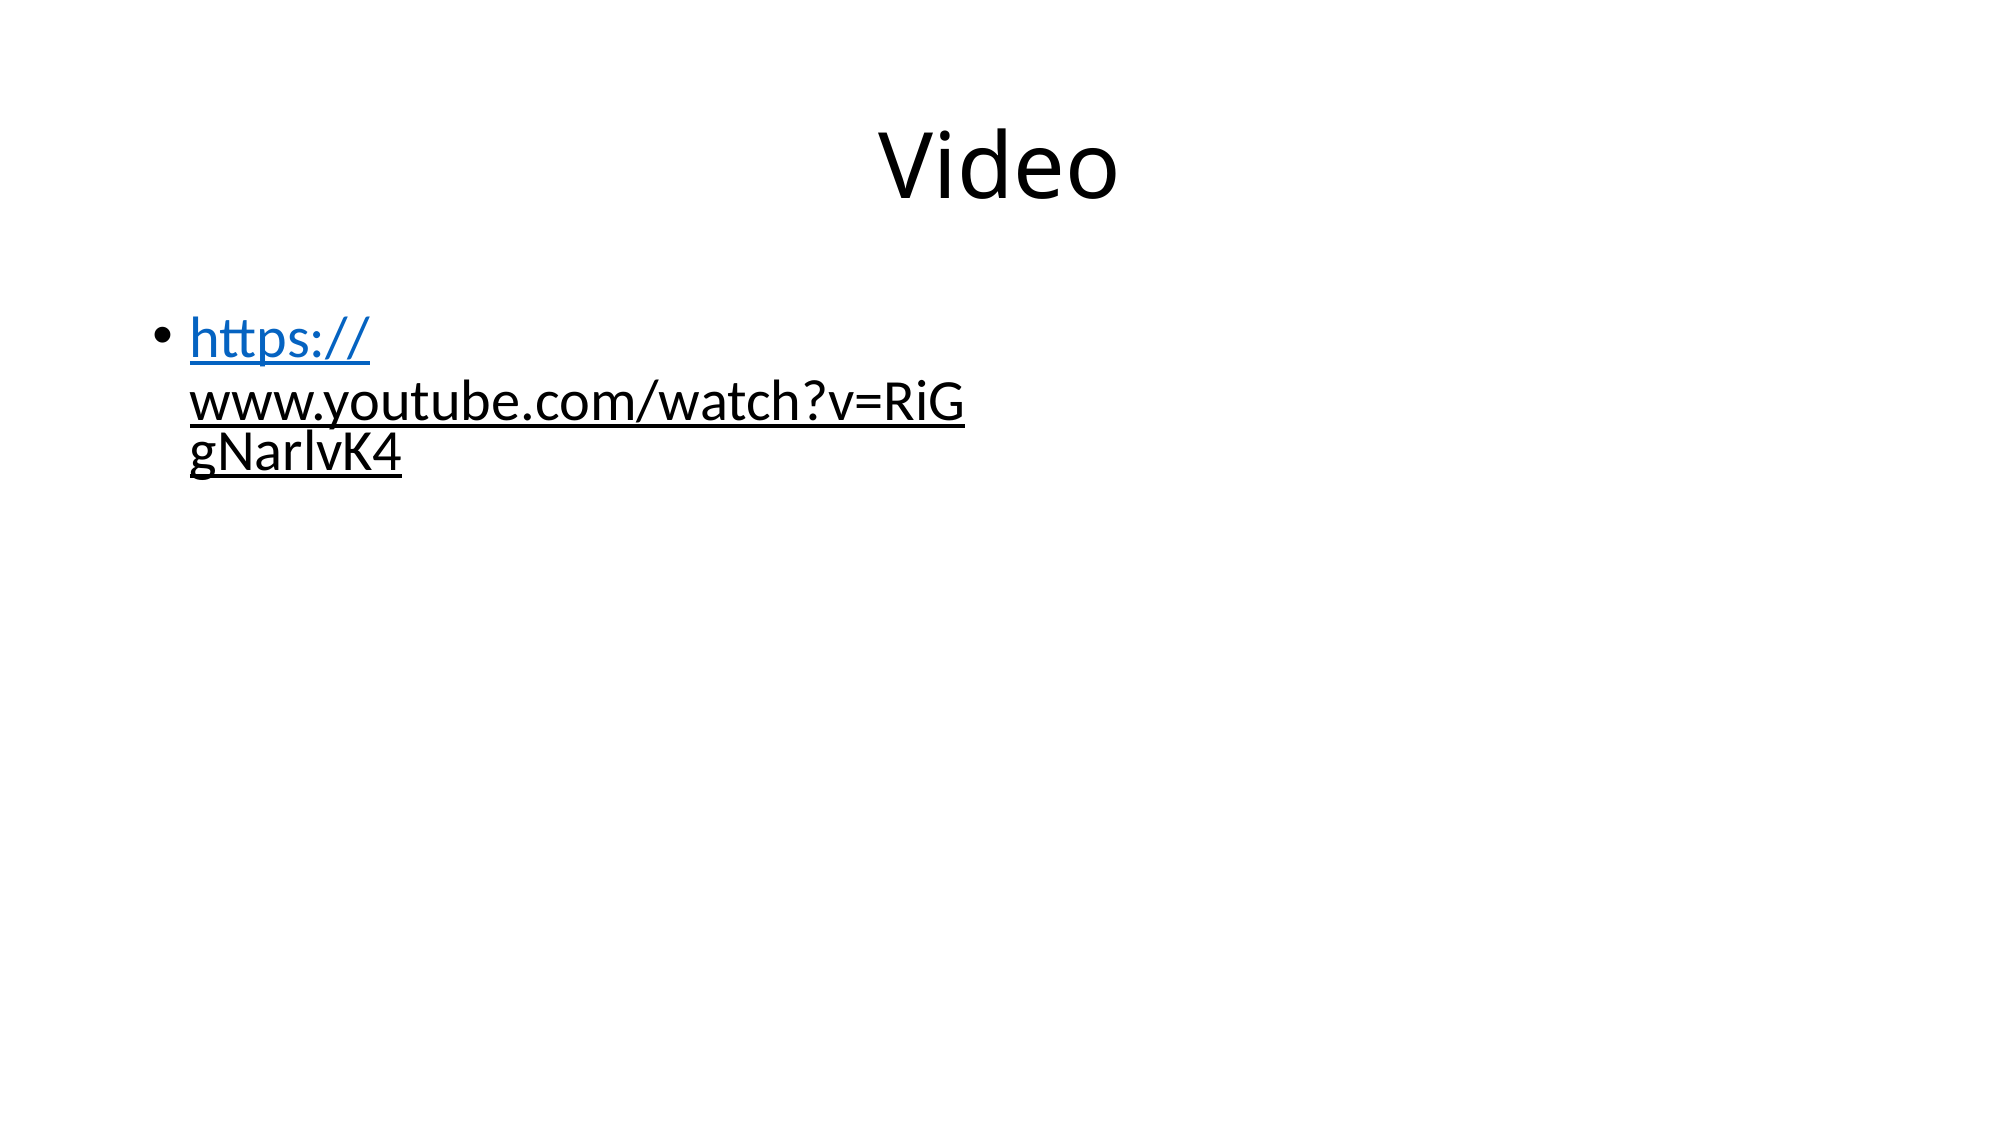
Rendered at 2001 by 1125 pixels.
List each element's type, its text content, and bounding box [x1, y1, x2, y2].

list https://www.youtube.com/watch?v=RiGgNarlvK4 [137, 299, 988, 1014]
title Video [137, 59, 1863, 278]
